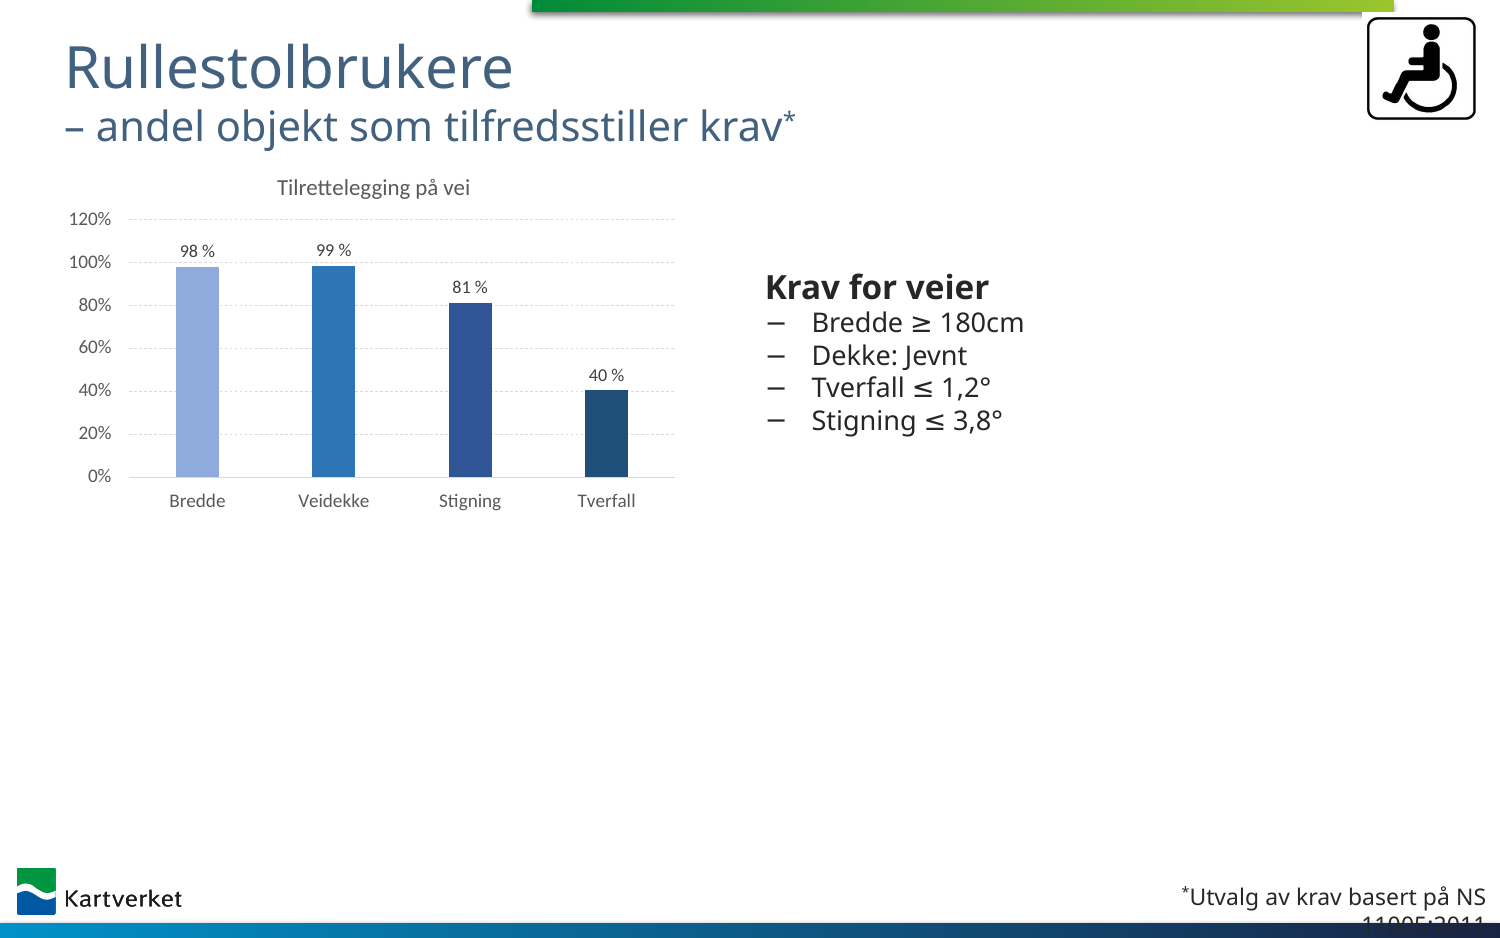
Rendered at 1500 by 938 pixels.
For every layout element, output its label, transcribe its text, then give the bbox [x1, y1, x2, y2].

text_box Krav for veier Bredde ≥ 180cm Dekke: Jevnt Tverfall ≤ 1,2° Stigning ≤ 3,8° [750, 258, 1234, 444]
text_box *Utvalg av krav basert på NS 11005:2011 [1068, 873, 1500, 938]
picture [1362, 12, 1481, 126]
text_box Rullestolbrukere – andel objekt som tilfredsstiller krav* [49, 25, 1431, 158]
picture [62, 166, 686, 519]
